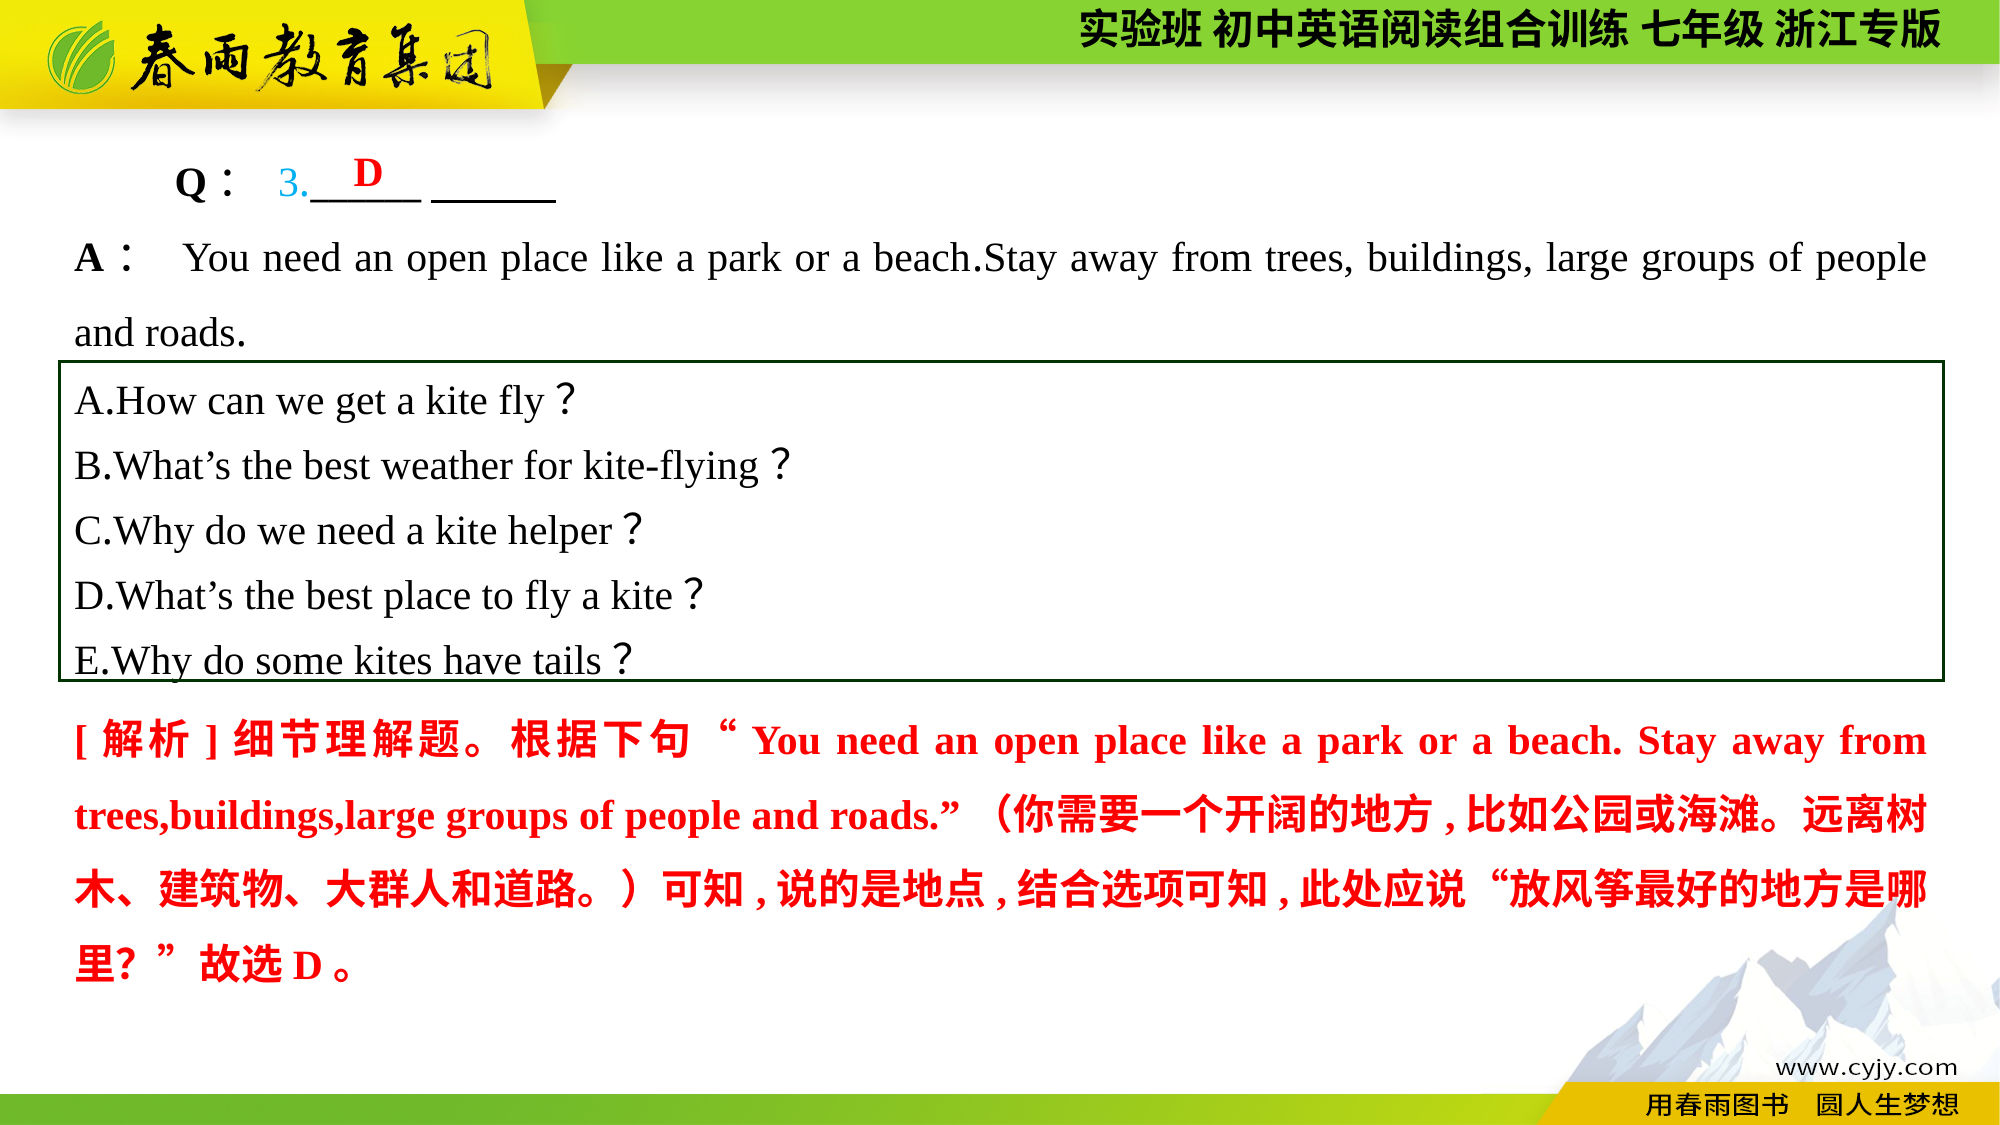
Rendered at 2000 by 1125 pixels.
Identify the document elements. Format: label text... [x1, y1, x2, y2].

text_box [解析]细节理解题。根据下句“You need an open place like a park or a beach. Stay away from trees,buildings,large groups of people and roads.”（你需要一个开阔的地方,比如公园或海滩。远离树木、建筑物、大群人和道路。）可知,说的是地点,结合选项可知,此处应说“放风筝最好的地方是哪里？”故选D。 [59, 680, 1944, 996]
text_box A.How can we get a kite fly？ B.What’s the best weather for kite-flying？ C.Why do we need a kite helper？ D.What’s the best place to fly a kite？ E.Why do some kites have tails？ [59, 356, 1944, 361]
text_box [59, 361, 1944, 680]
picture [0, 0, 2000, 1125]
text_box D [338, 137, 399, 202]
list Q： 3.______ A： You need an open place like a park or a beach.Stay away from trees, buildings, large groups of people and roads. [59, 122, 1944, 356]
